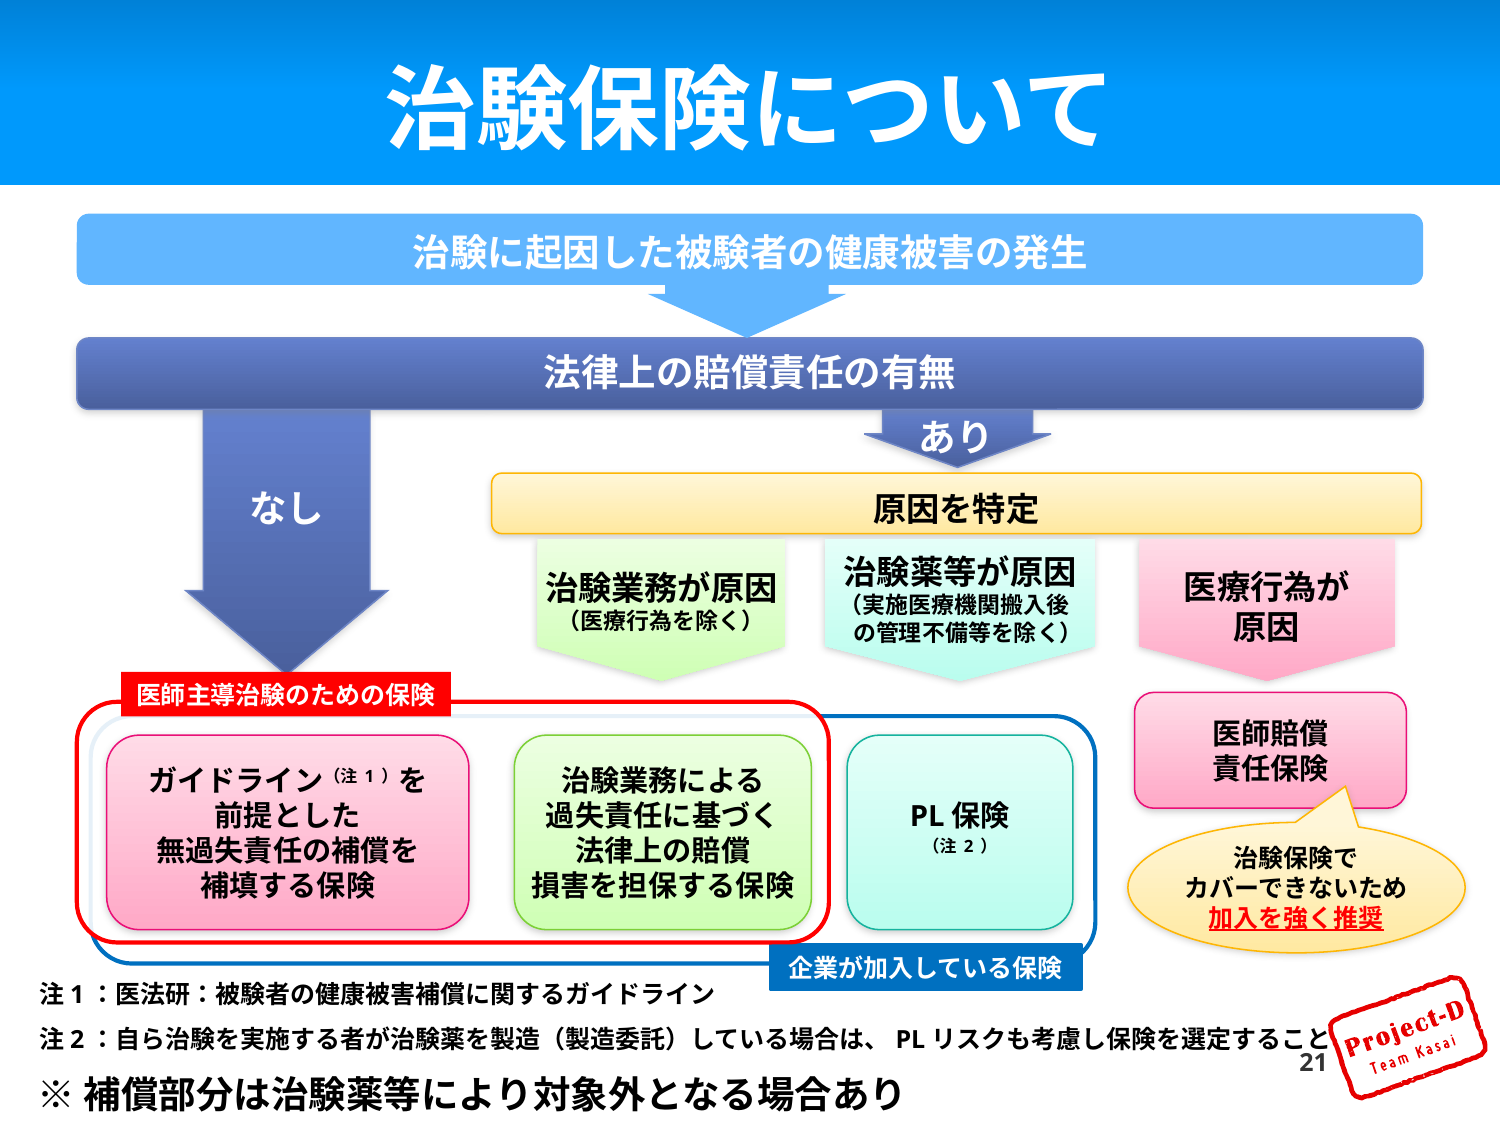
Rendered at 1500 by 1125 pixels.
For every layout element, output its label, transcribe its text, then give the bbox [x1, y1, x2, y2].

text_box 治験業務が原因 （医療行為を除く） [537, 538, 786, 669]
text_box なし [185, 416, 388, 669]
text_box 医師賠償 責任保険 [1134, 692, 1407, 809]
text_box あり [879, 407, 1034, 467]
text_box [1034, 433, 1052, 441]
picture [1327, 974, 1488, 1101]
text_box 注2：自ら治験を実施する者が治験薬を製造（製造委託）している場合は、PLリスクも考慮し保険を選定すること [24, 1016, 1322, 1062]
text_box 治験に起因した被験者の健康被害の発生 [76, 213, 1424, 285]
text_box [864, 433, 879, 440]
text_box 医療行為が 原因 [1139, 538, 1395, 681]
text_box 注1：医法研：被験者の健康被害補償に関するガイドライン [24, 971, 837, 1016]
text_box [76, 671, 830, 943]
text_box 治験薬等が原因 （実施医療機関搬入後 の管理不備等を除く） [825, 538, 1096, 681]
text_box 法律上の賠償責任の有無 [76, 337, 1424, 410]
title 治験保険について [0, 0, 1500, 185]
text_box ※補償部分は治験薬等により対象外となる場合あり [22, 1063, 957, 1124]
text_box 原因を特定 [491, 473, 1422, 534]
text_box 治験保険で カバーできないため 加入を強く推奨 [1127, 786, 1466, 953]
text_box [90, 715, 1096, 991]
